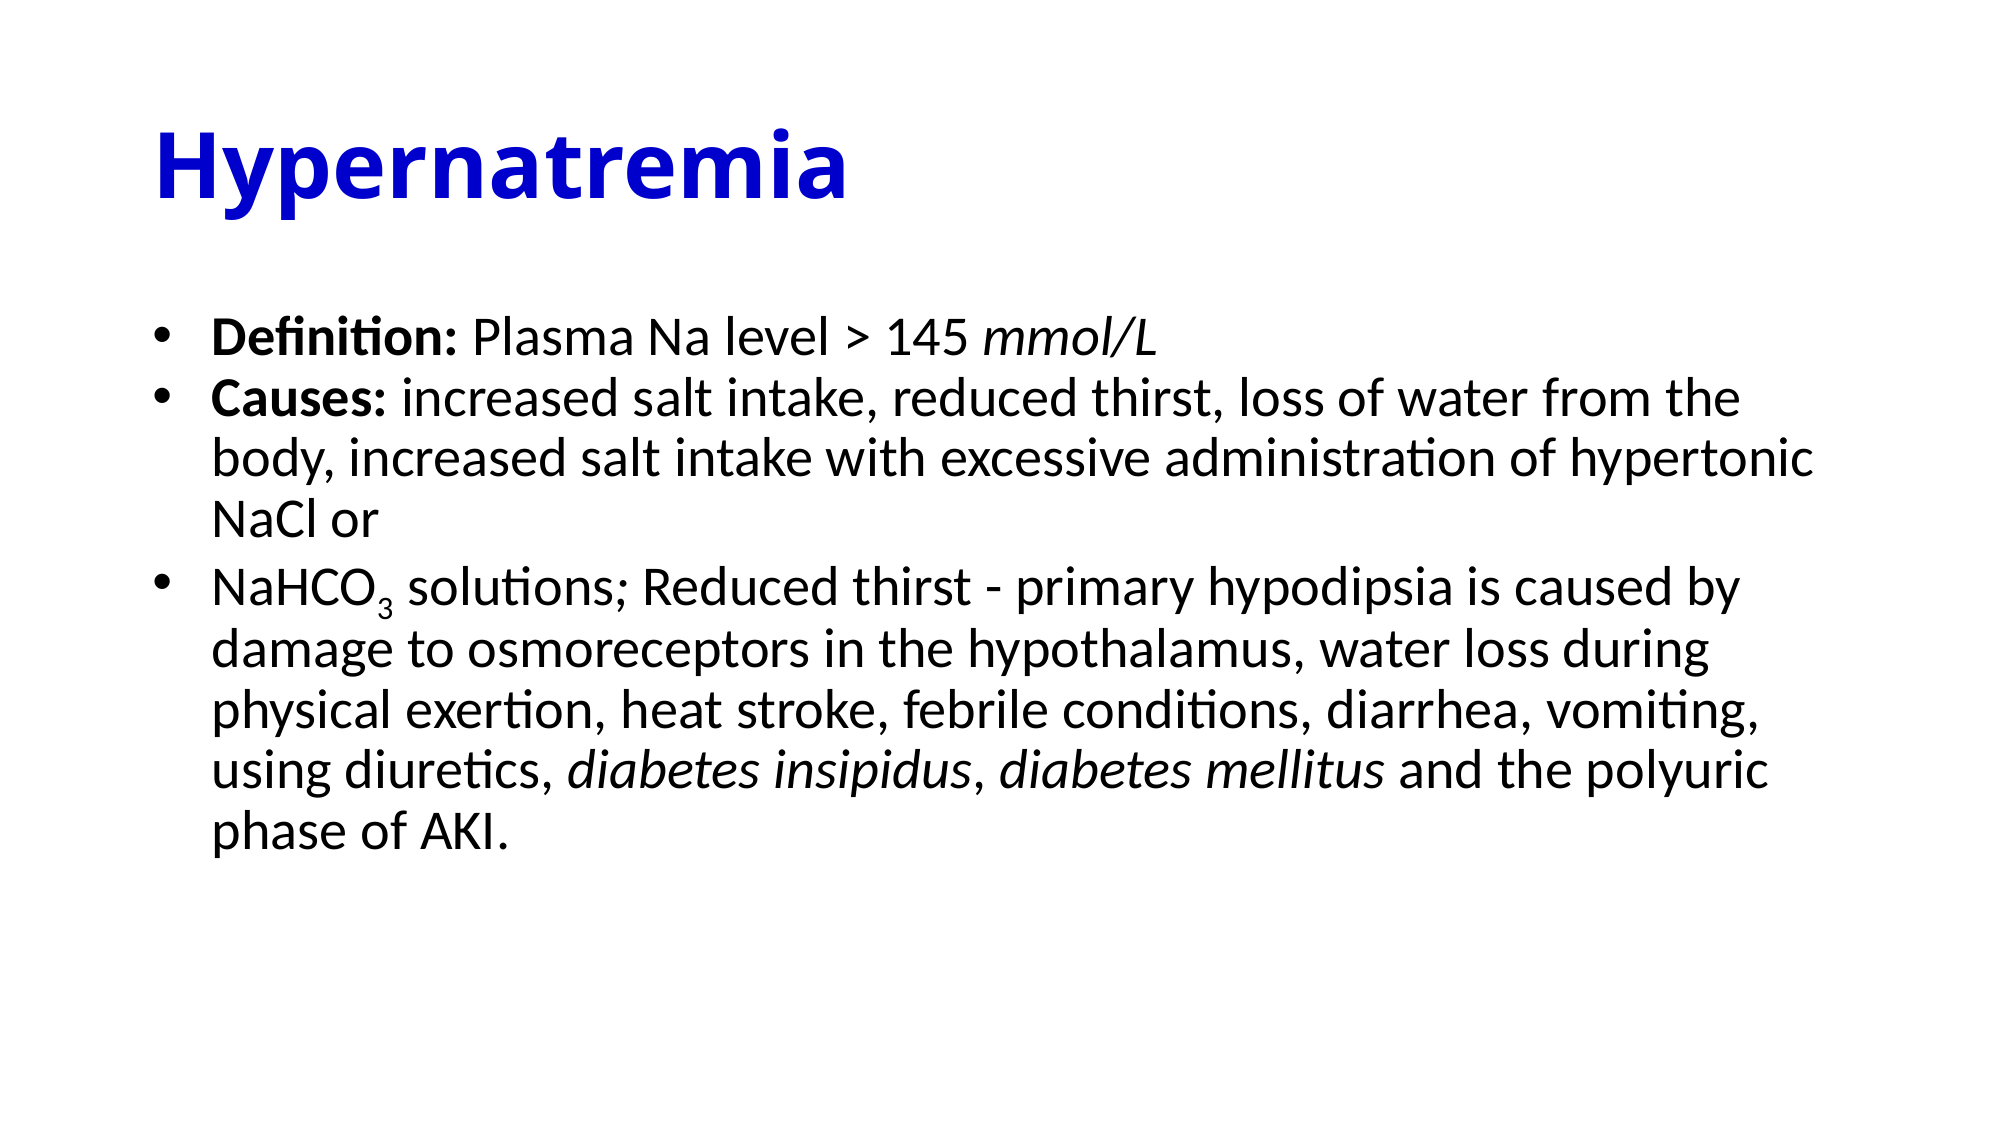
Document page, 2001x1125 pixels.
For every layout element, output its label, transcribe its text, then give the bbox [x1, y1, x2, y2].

list Definition: Plasma Na level > 145 mmol/L Causes: increased salt intake, reduced thirst, loss of water from the body, increased salt intake with excessive administration of hypertonic NaCl or NaHCO3 solutions; Reduced thirst - primary hypodipsia is caused by damage to osmoreceptors in the hypothalamus, water loss during physical exertion, heat stroke, febrile conditions, diarrhea, vomiting, using diuretics, diabetes insipidus, diabetes mellitus and the polyuric phase of AKI. [137, 299, 1863, 1014]
title Hypernatremia [137, 59, 1863, 278]
